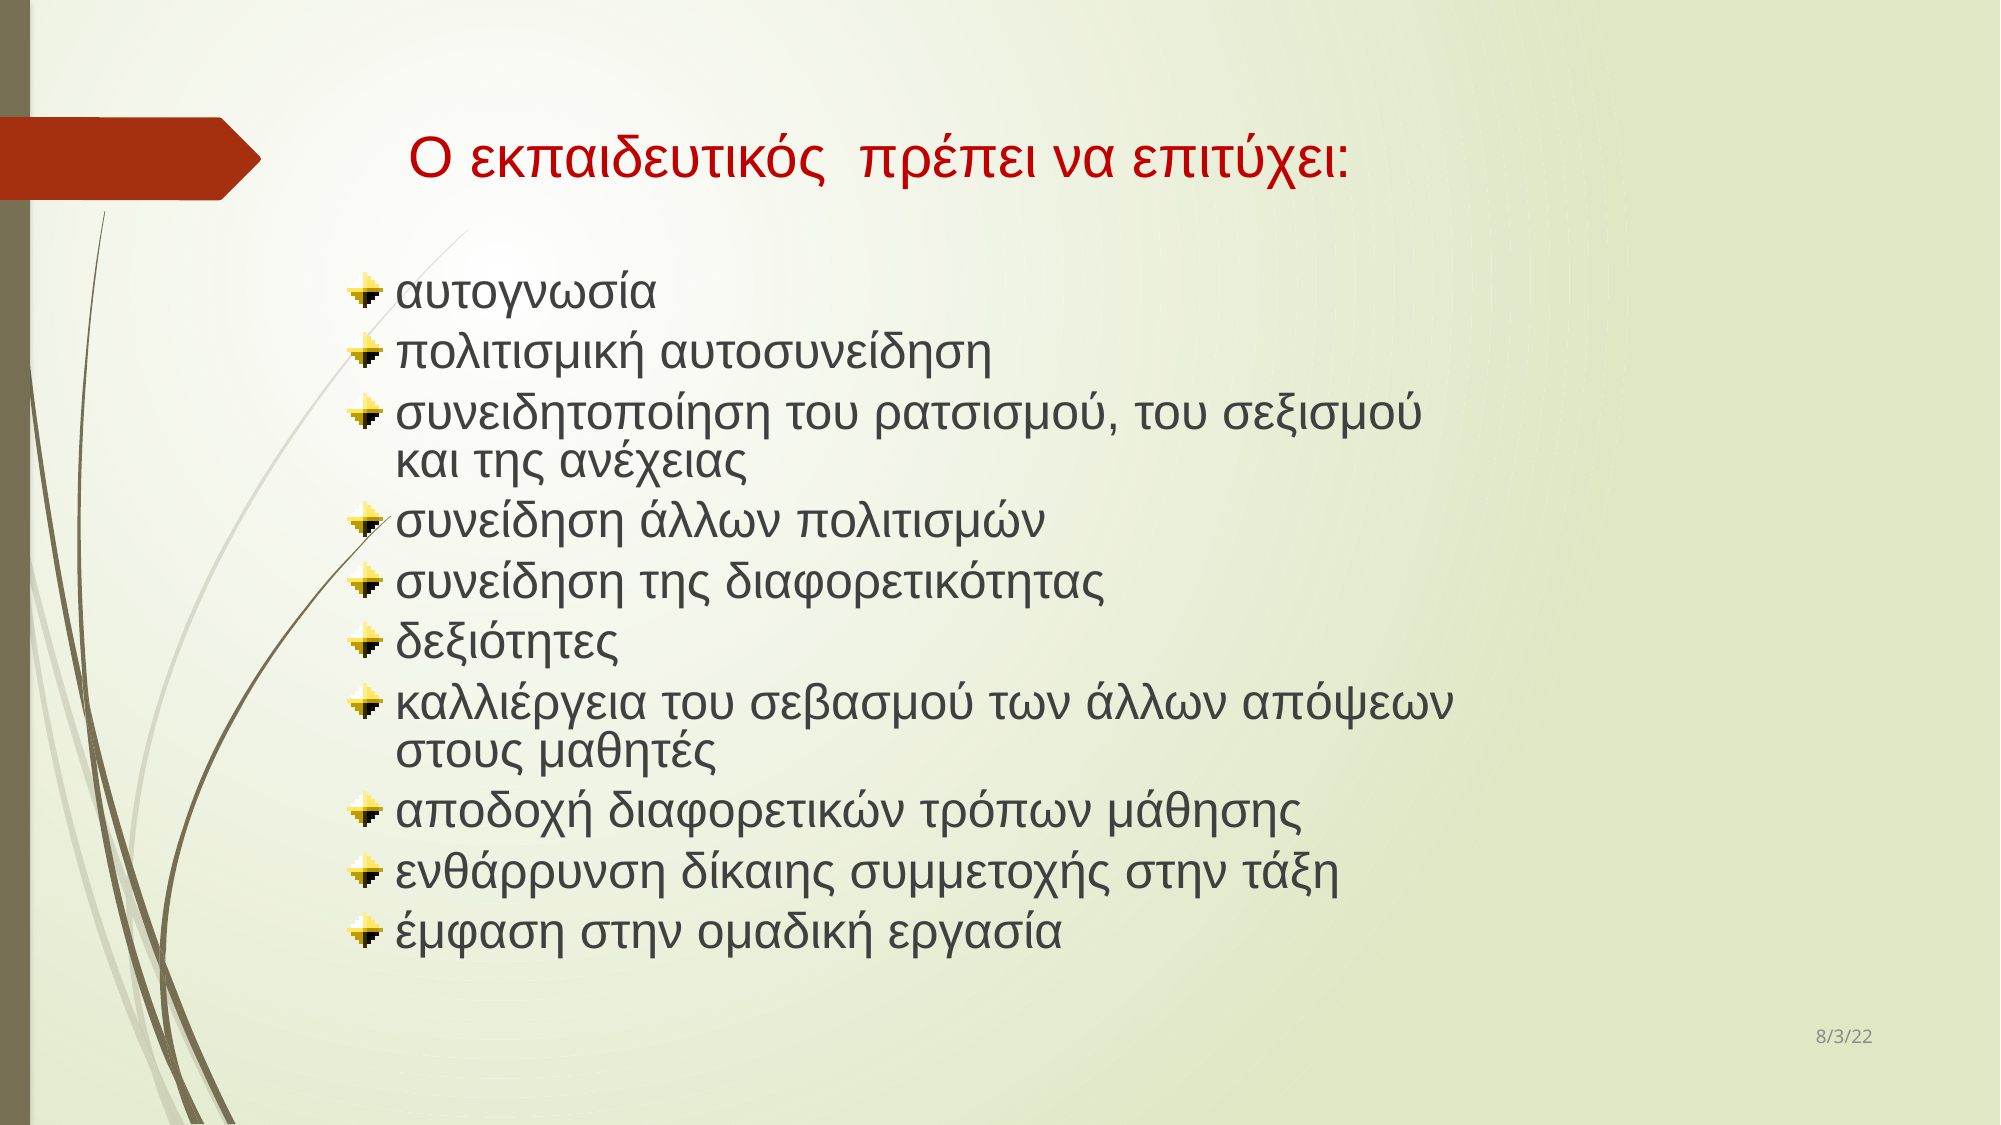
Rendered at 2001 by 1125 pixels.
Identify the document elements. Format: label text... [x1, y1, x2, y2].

picture [339, 325, 387, 372]
picture [339, 494, 387, 541]
picture [339, 264, 387, 312]
picture [339, 675, 387, 723]
picture [339, 385, 387, 433]
picture [339, 904, 387, 952]
list αυτογνωσία πολιτισμική αυτοσυνείδηση συνειδητοποίηση του ρατσισμού, του σεξισμού και της ανέχειας συνείδηση άλλων πολιτισμών συνείδηση της διαφορετικότητας δεξιότητες καλλιέργεια του σεβασμού των άλλων απόψεων στους μαθητές αποδοχή διαφορετικών τρόπων μάθησης ενθάρρυνση δίκαιης συμμετοχής στην τάξη έμφαση στην ομαδική εργασία [324, 262, 1473, 1006]
picture [339, 554, 387, 602]
title Ο εκπαιδευτικός πρέπει να επιτύχει: [324, 73, 1437, 197]
picture [339, 615, 387, 662]
picture [339, 844, 387, 892]
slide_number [1699, 1005, 1888, 1067]
picture [339, 784, 387, 831]
